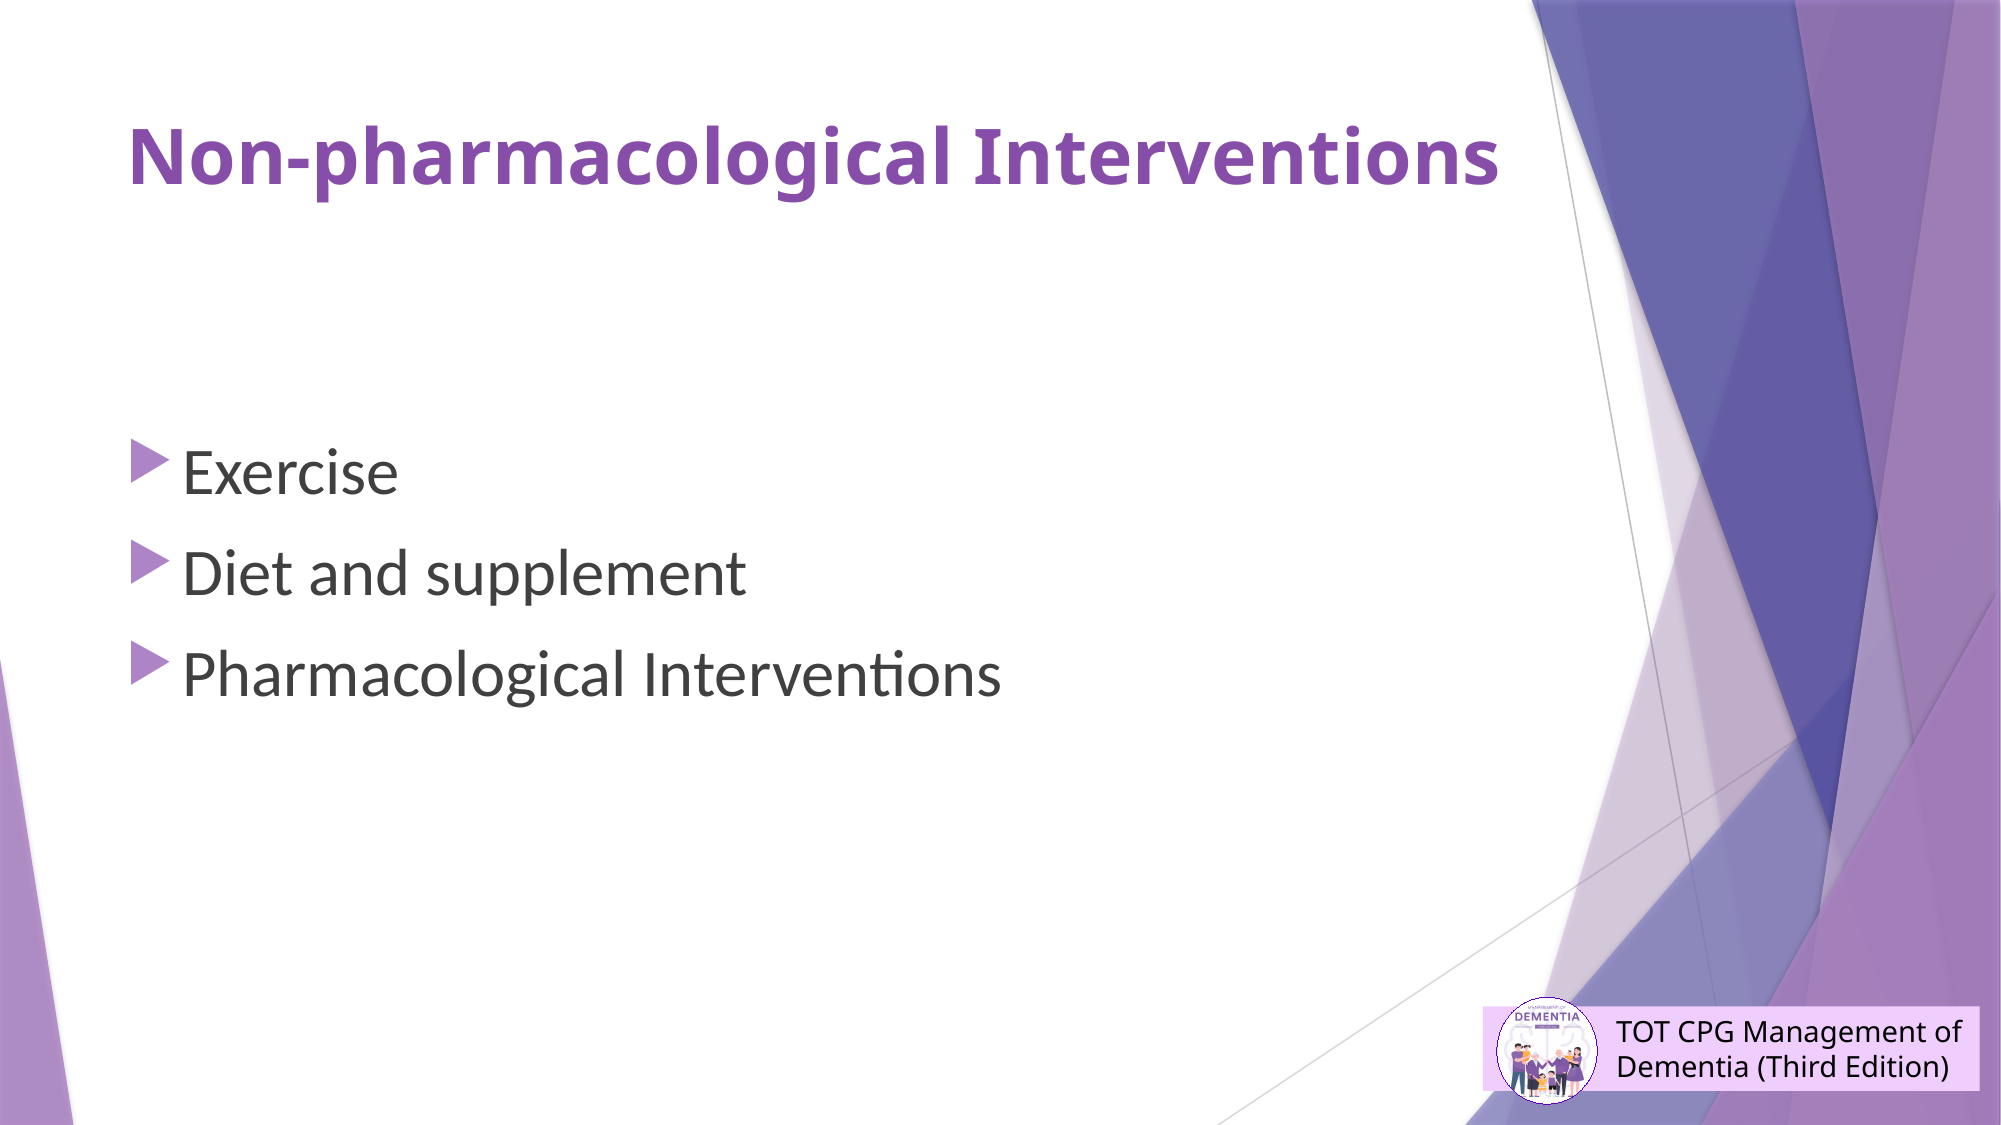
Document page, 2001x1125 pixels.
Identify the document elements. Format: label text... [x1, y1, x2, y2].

list Exercise Diet and supplement Pharmacological Interventions [111, 354, 1522, 992]
title Non-pharmacological Interventions [111, 99, 1522, 317]
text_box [1482, 996, 1981, 1105]
